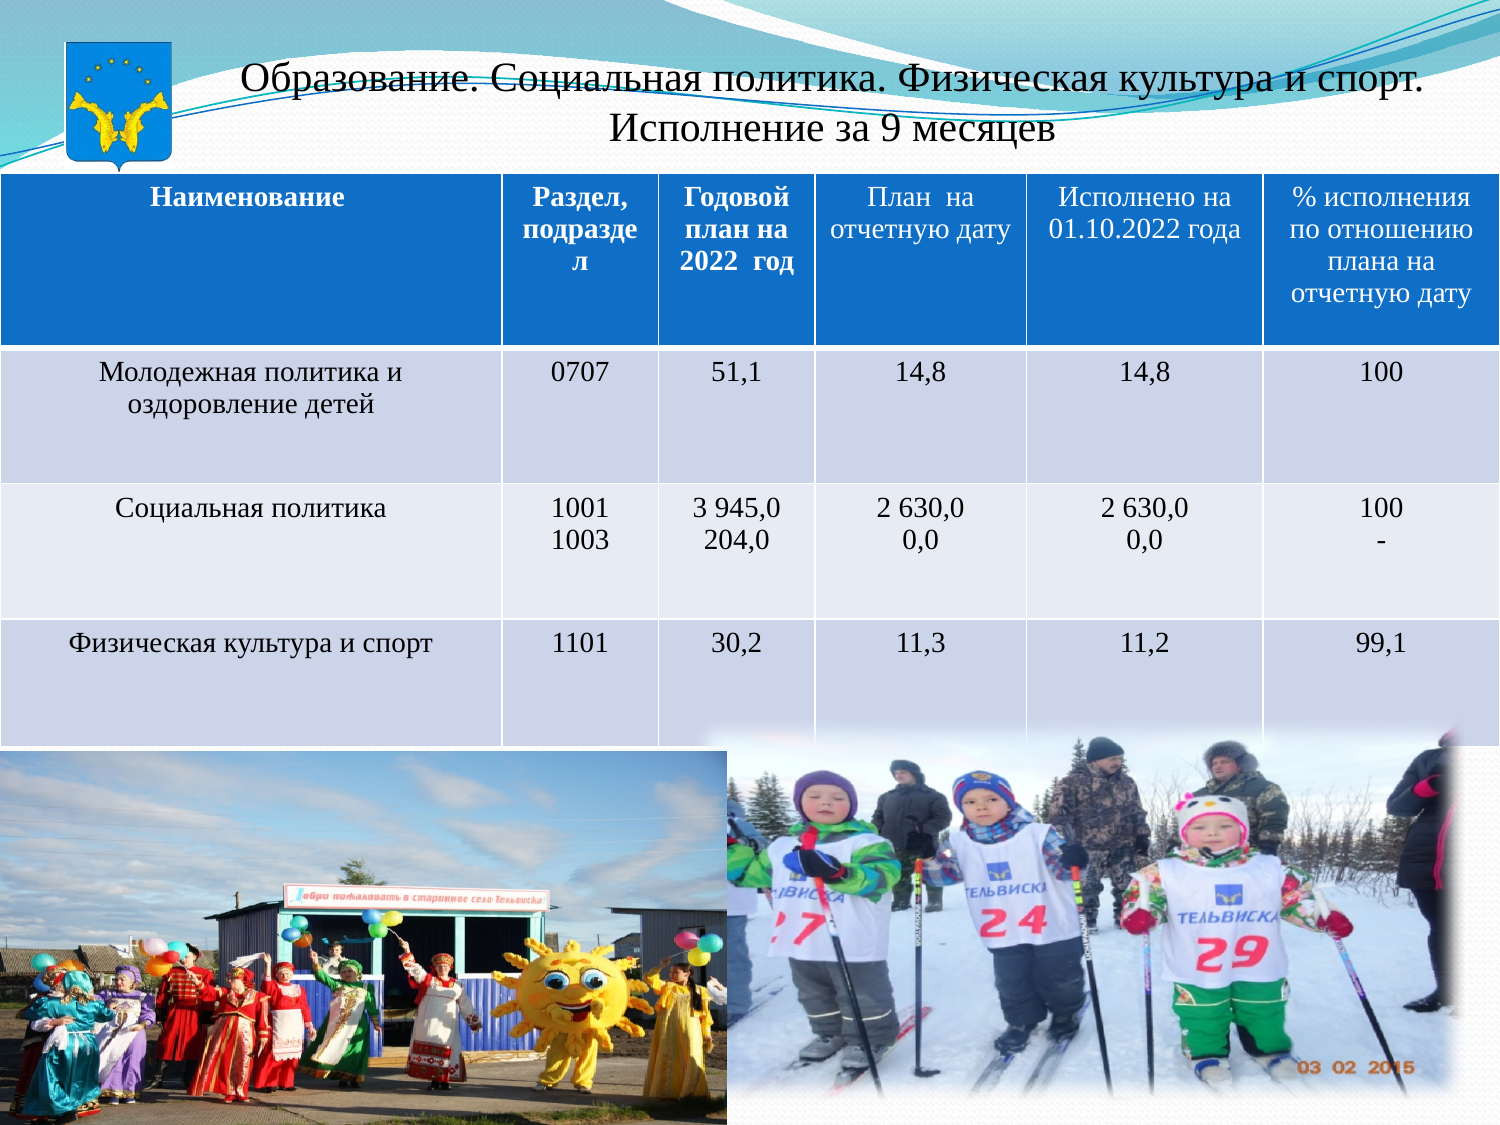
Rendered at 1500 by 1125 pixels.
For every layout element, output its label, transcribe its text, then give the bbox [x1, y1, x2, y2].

table_cell 30,2 [659, 620, 814, 746]
table_cell 14,8 [816, 351, 1026, 483]
table_cell Социальная политика [1, 484, 501, 618]
title За отчетный период 2022 года вложений в инвестиции нет. [59, 174, 176, 184]
table_cell 1101 [503, 620, 658, 746]
table_cell Молодежная политика и оздоровление детей [1, 351, 501, 483]
table_cell 14,8 [1027, 351, 1262, 483]
table_cell 2 630,0 0,0 [816, 484, 1026, 618]
table_cell 3 945,0 204,0 [659, 484, 814, 618]
table_cell 51,1 [659, 351, 814, 483]
table_header Годовой план на 2022 год [659, 174, 814, 345]
table_cell 11,3 [816, 620, 1026, 715]
table_cell 100 - [1264, 484, 1499, 618]
picture [64, 42, 172, 173]
table_cell 11,2 [1027, 620, 1262, 715]
table_header % исполнения по отношению плана на отчетную дату [1264, 174, 1499, 345]
table_cell 99,1 [1264, 620, 1499, 746]
table_header План на отчетную дату [816, 174, 1026, 345]
table_cell 100 [1264, 351, 1499, 483]
table_header Исполнено на 01.10.2022 года [1027, 174, 1262, 345]
table_cell 0707 [503, 351, 658, 483]
table_cell Физическая культура и спорт [1, 620, 501, 746]
text_box Образование. Социальная политика. Физическая культура и спорт. Исполнение за 9 месяцев [194, 42, 1471, 158]
picture [0, 715, 1465, 1125]
table_header Наименование [1, 174, 501, 345]
table_header Раздел, подраздел [503, 174, 658, 345]
table_cell 1001 1003 [503, 484, 658, 618]
table_cell 2 630,0 0,0 [1027, 484, 1262, 618]
